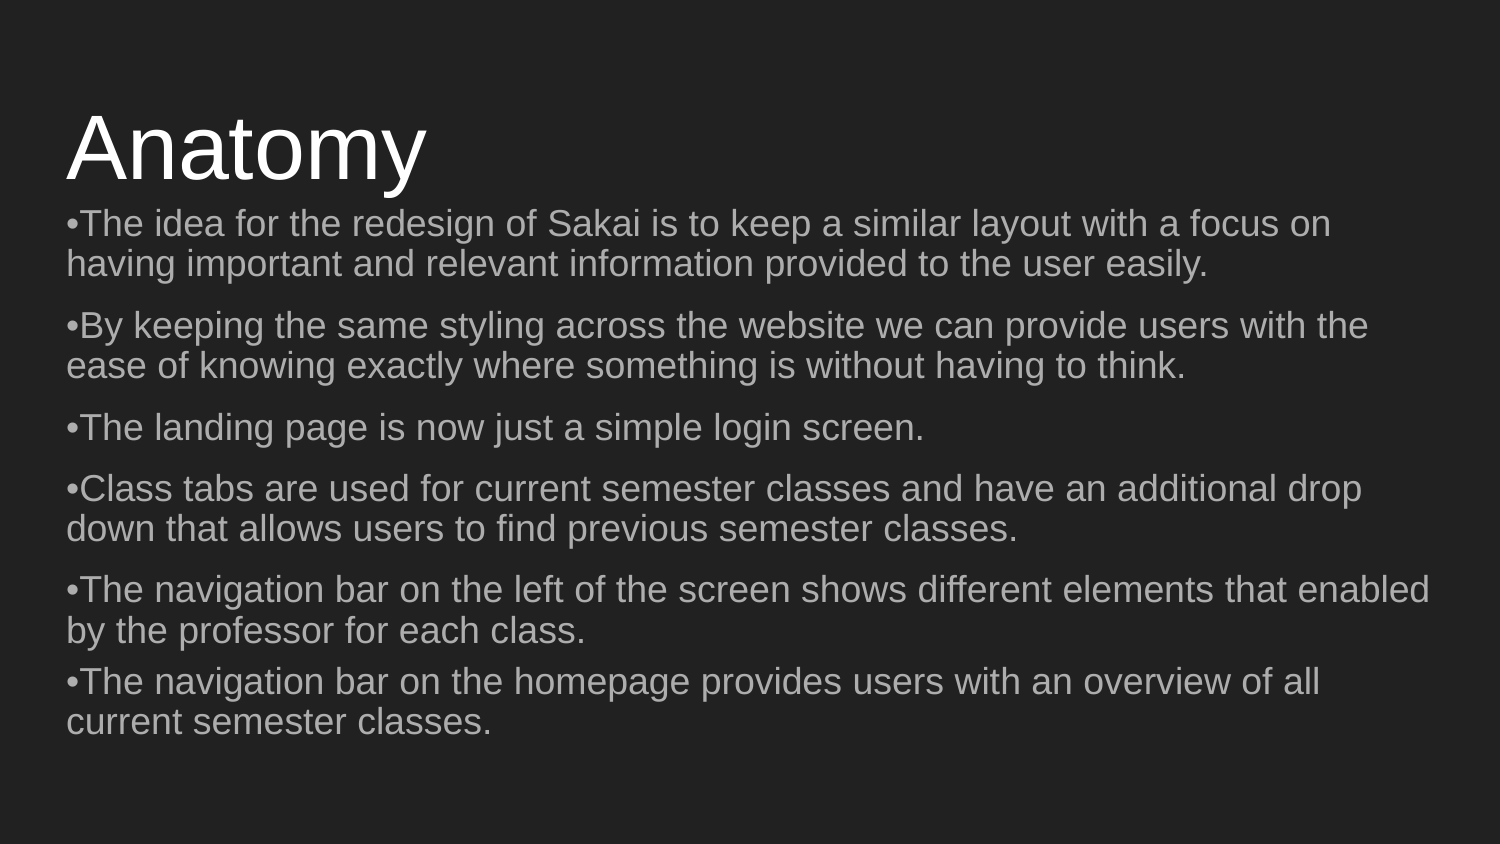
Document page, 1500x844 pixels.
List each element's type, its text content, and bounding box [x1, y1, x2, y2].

title Anatomy [51, 72, 1449, 167]
list •The idea for the redesign of Sakai is to keep a similar layout with a focus on having important and relevant information provided to the user easily. •By keeping the same styling across the website we can provide users with the ease of knowing exactly where something is without having to think. •The landing page is now just a simple login screen. •Class tabs are used for current semester classes and have an additional drop down that allows users to find previous semester classes. •The navigation bar on the left of the screen shows different elements that enabled by the professor for each class. •The navigation bar on the homepage provides users with an overview of all current semester classes. [51, 189, 1449, 750]
